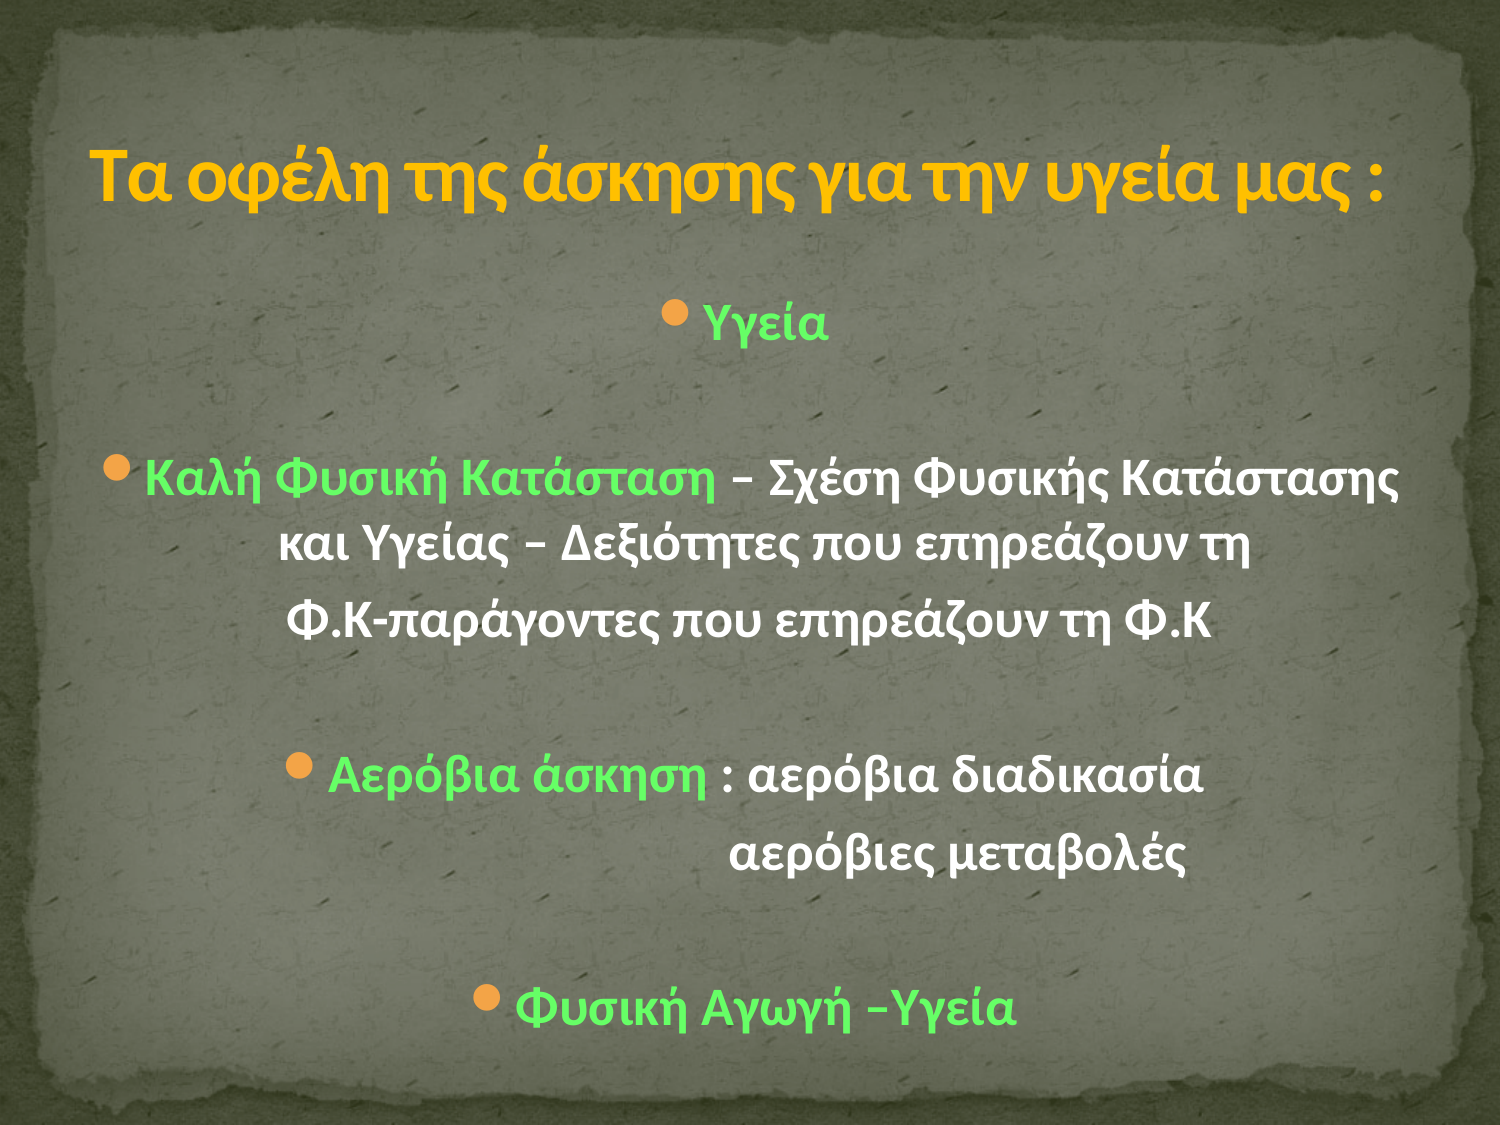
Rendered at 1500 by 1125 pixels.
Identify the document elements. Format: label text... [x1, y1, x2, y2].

list Υγεία Καλή Φυσική Κατάσταση – Σχέση Φυσικής Κατάστασης και Υγείας – Δεξιότητες που επηρεάζουν τη Φ.Κ-παράγοντες που επηρεάζουν τη Φ.Κ Αερόβια άσκηση : αερόβια διαδικασία αερόβιες μεταβολές Φυσική Αγωγή –Υγεία [75, 278, 1425, 1059]
title Τα οφέλη της άσκησης για την υγεία μας : [74, 24, 1425, 225]
